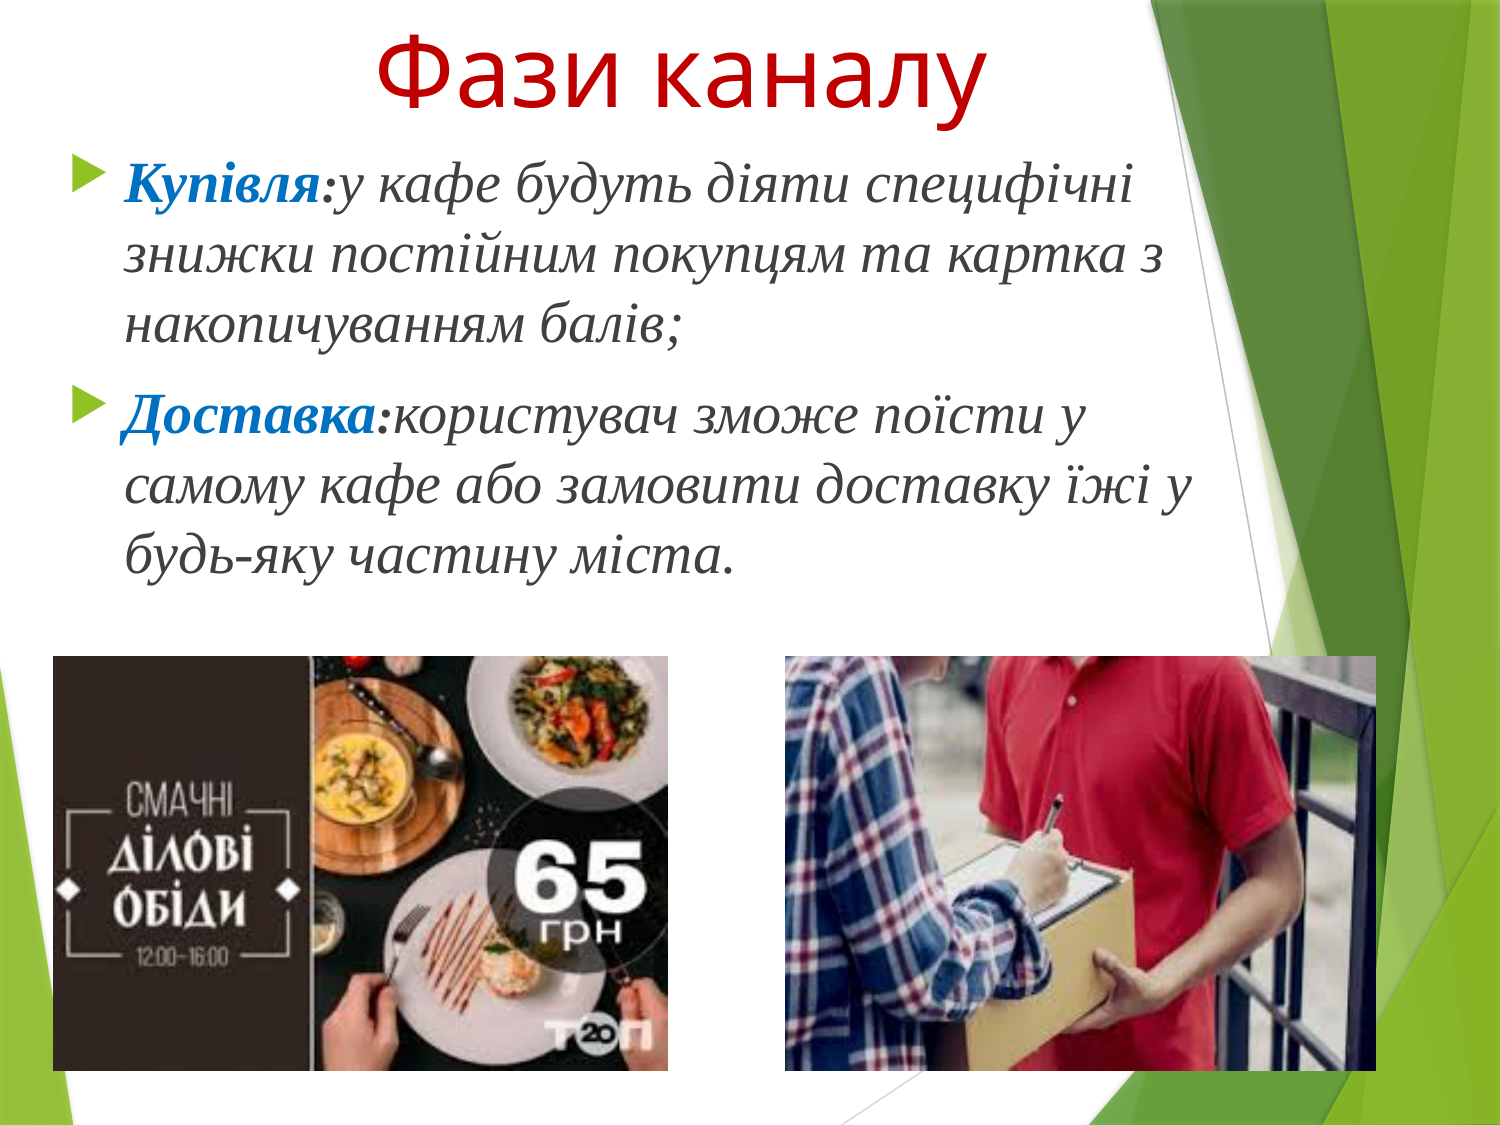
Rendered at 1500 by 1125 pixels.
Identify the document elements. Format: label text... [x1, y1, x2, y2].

picture [784, 656, 1377, 1071]
title Фази каналу [86, 0, 1128, 137]
picture [52, 656, 668, 1071]
list Купівля:у кафе будуть діяти специфічні знижки постійним покупцям та картка з накопичуванням балів; Доставка:користувач зможе поїсти у самому кафе або замовити доставку їжі у будь-яку частину міста. [53, 137, 1223, 774]
